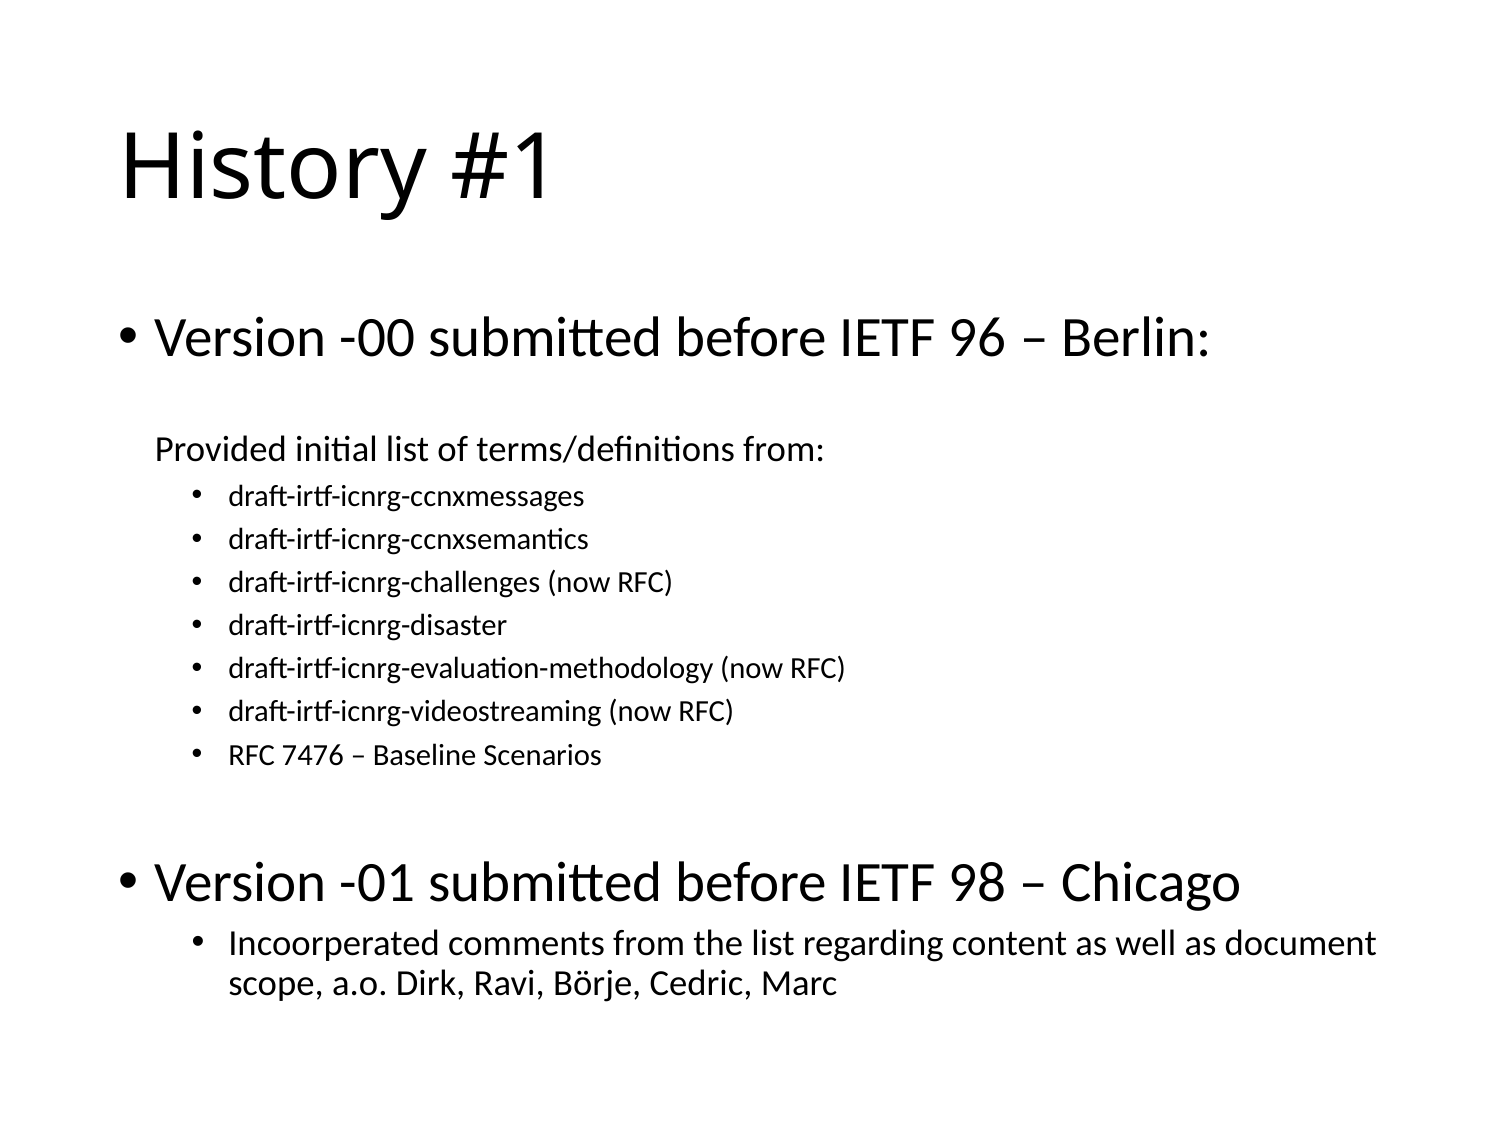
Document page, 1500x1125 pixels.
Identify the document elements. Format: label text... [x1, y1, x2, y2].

title History #1 [103, 59, 1397, 278]
list Version -00 submitted before IETF 96 – Berlin: Provided initial list of terms/definitions from: draft-irtf-icnrg-ccnxmessages draft-irtf-icnrg-ccnxsemantics draft-irtf-icnrg-challenges (now RFC) draft-irtf-icnrg-disaster draft-irtf-icnrg-evaluation-methodology (now RFC) draft-irtf-icnrg-videostreaming (now RFC) RFC 7476 – Baseline Scenarios Version -01 submitted before IETF 98 – Chicago Incoorperated comments from the list regarding content as well as document scope, a.o. Dirk, Ravi, Börje, Cedric, Marc [103, 299, 1397, 1014]
